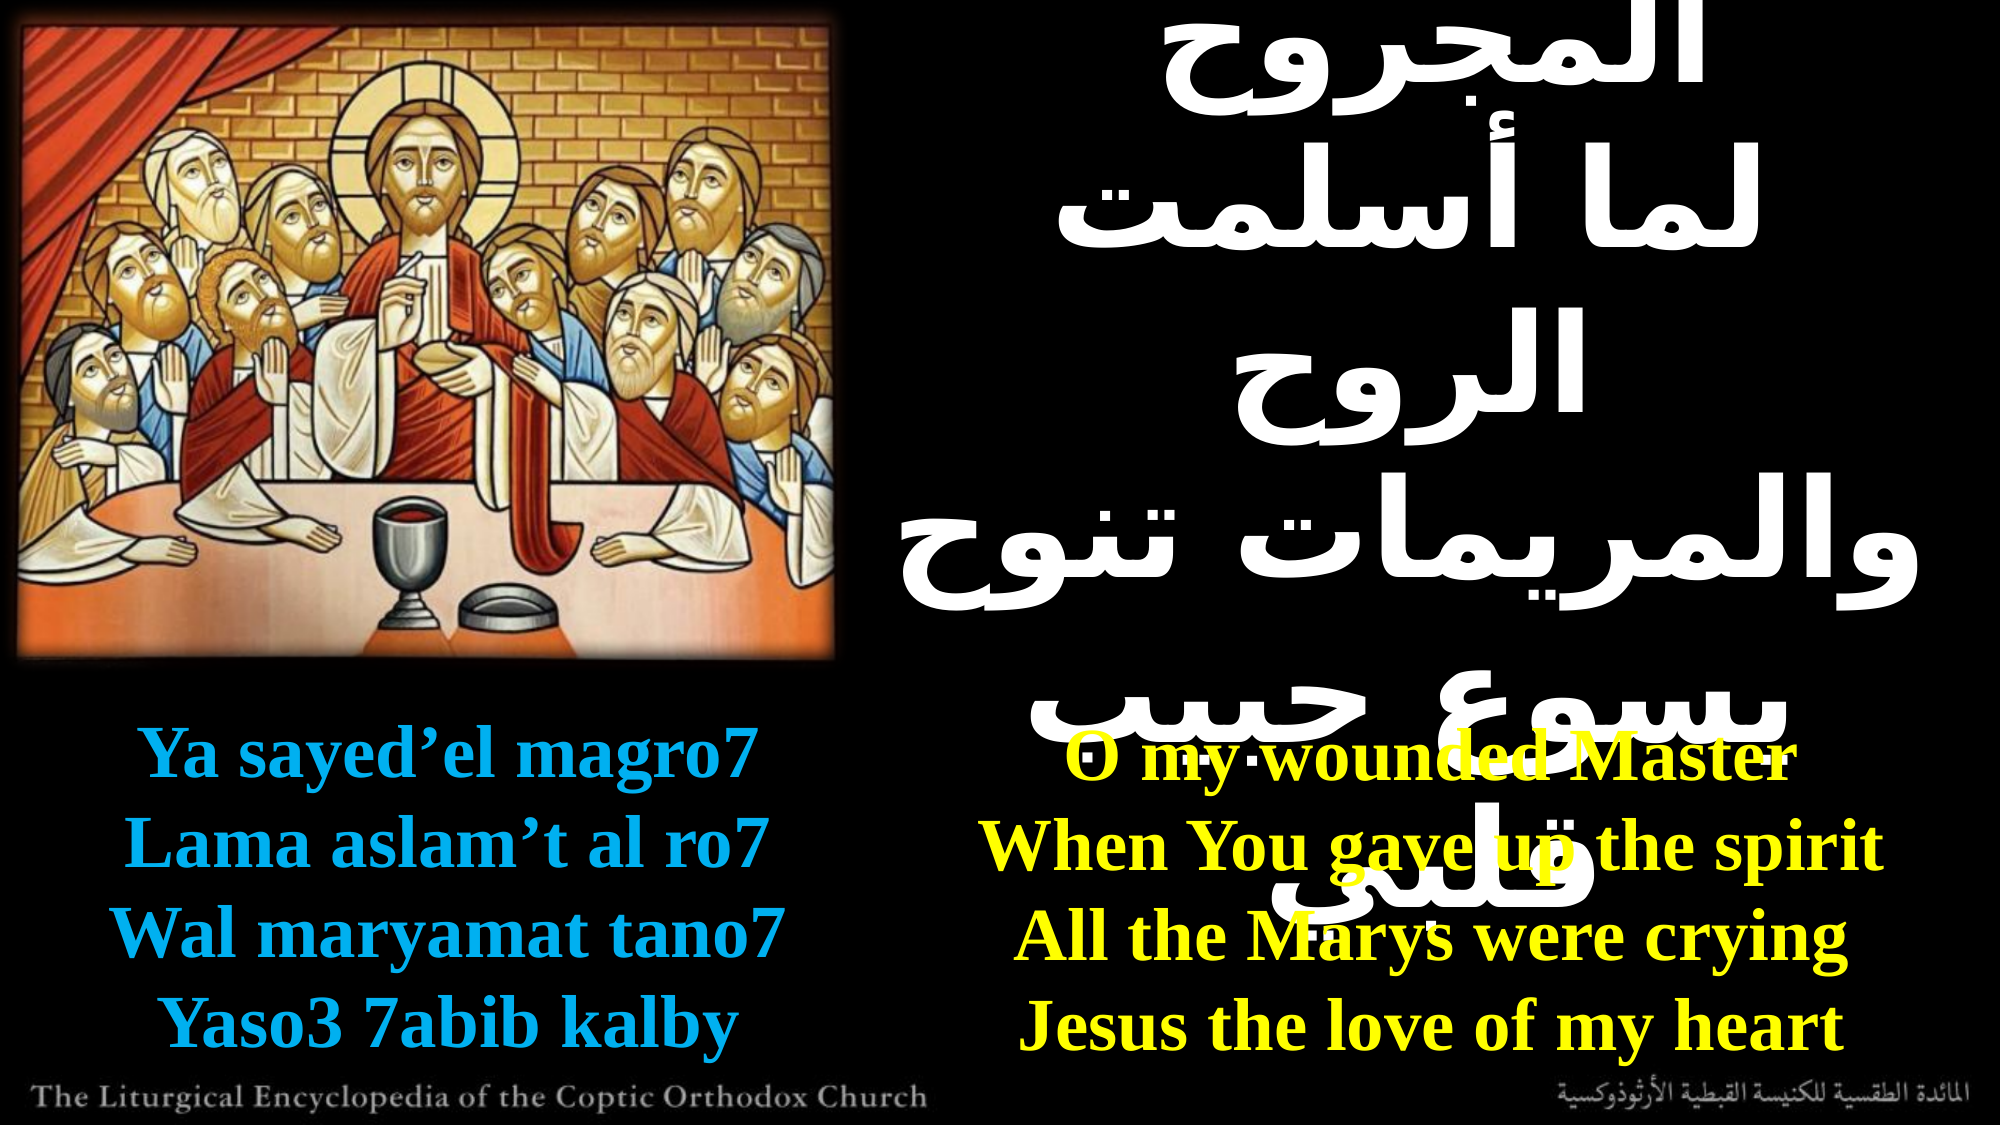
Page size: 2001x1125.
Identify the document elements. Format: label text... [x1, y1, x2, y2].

text_box يا سيدي المجروح لما أسلمت الروح والمريمات تنوح يسوع حبيب قلبي [874, 0, 1948, 942]
text_box O my wounded Master When You gave up the spirit All the Marys were crying Jesus the love of my heart [894, 698, 1968, 1076]
picture [0, 0, 2000, 1125]
text_box Ya sayed’el magro7 Lama aslam’t al ro7 Wal maryamat tano7 Yaso3 7abib kalby [19, 694, 877, 1056]
